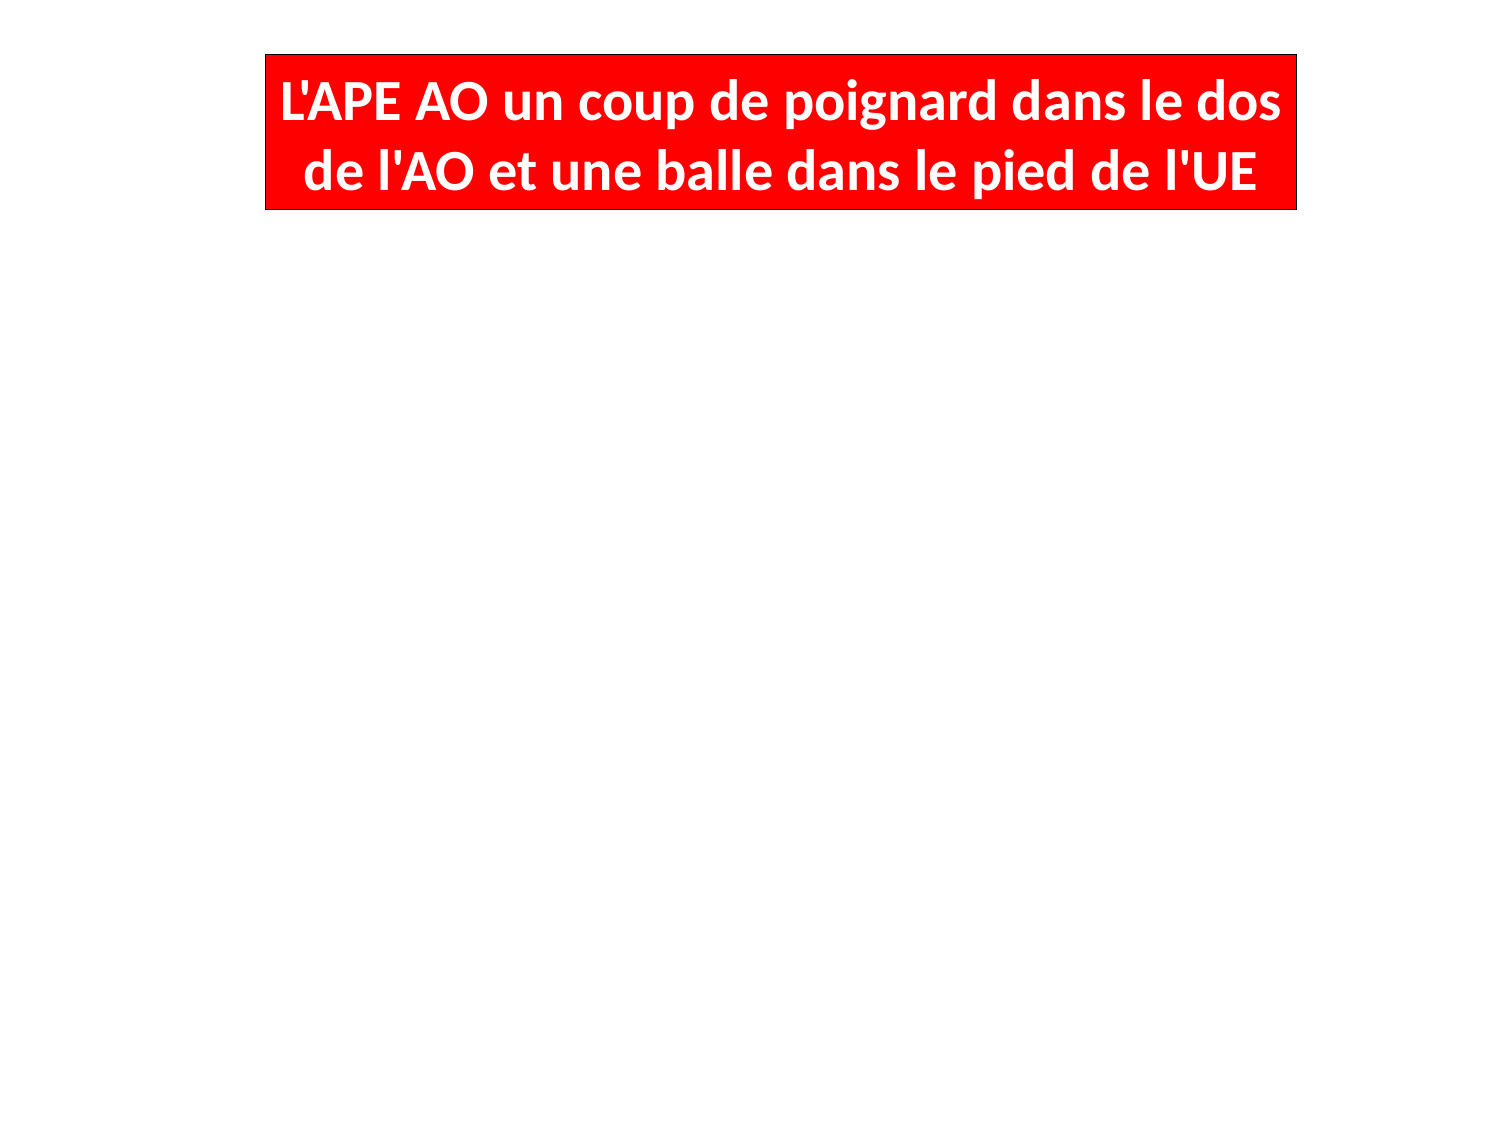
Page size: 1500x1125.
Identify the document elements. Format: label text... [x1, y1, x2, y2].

text_box L'APE AO un coup de poignard dans le dos de l'AO et une balle dans le pied de l'UE [265, 54, 1297, 210]
